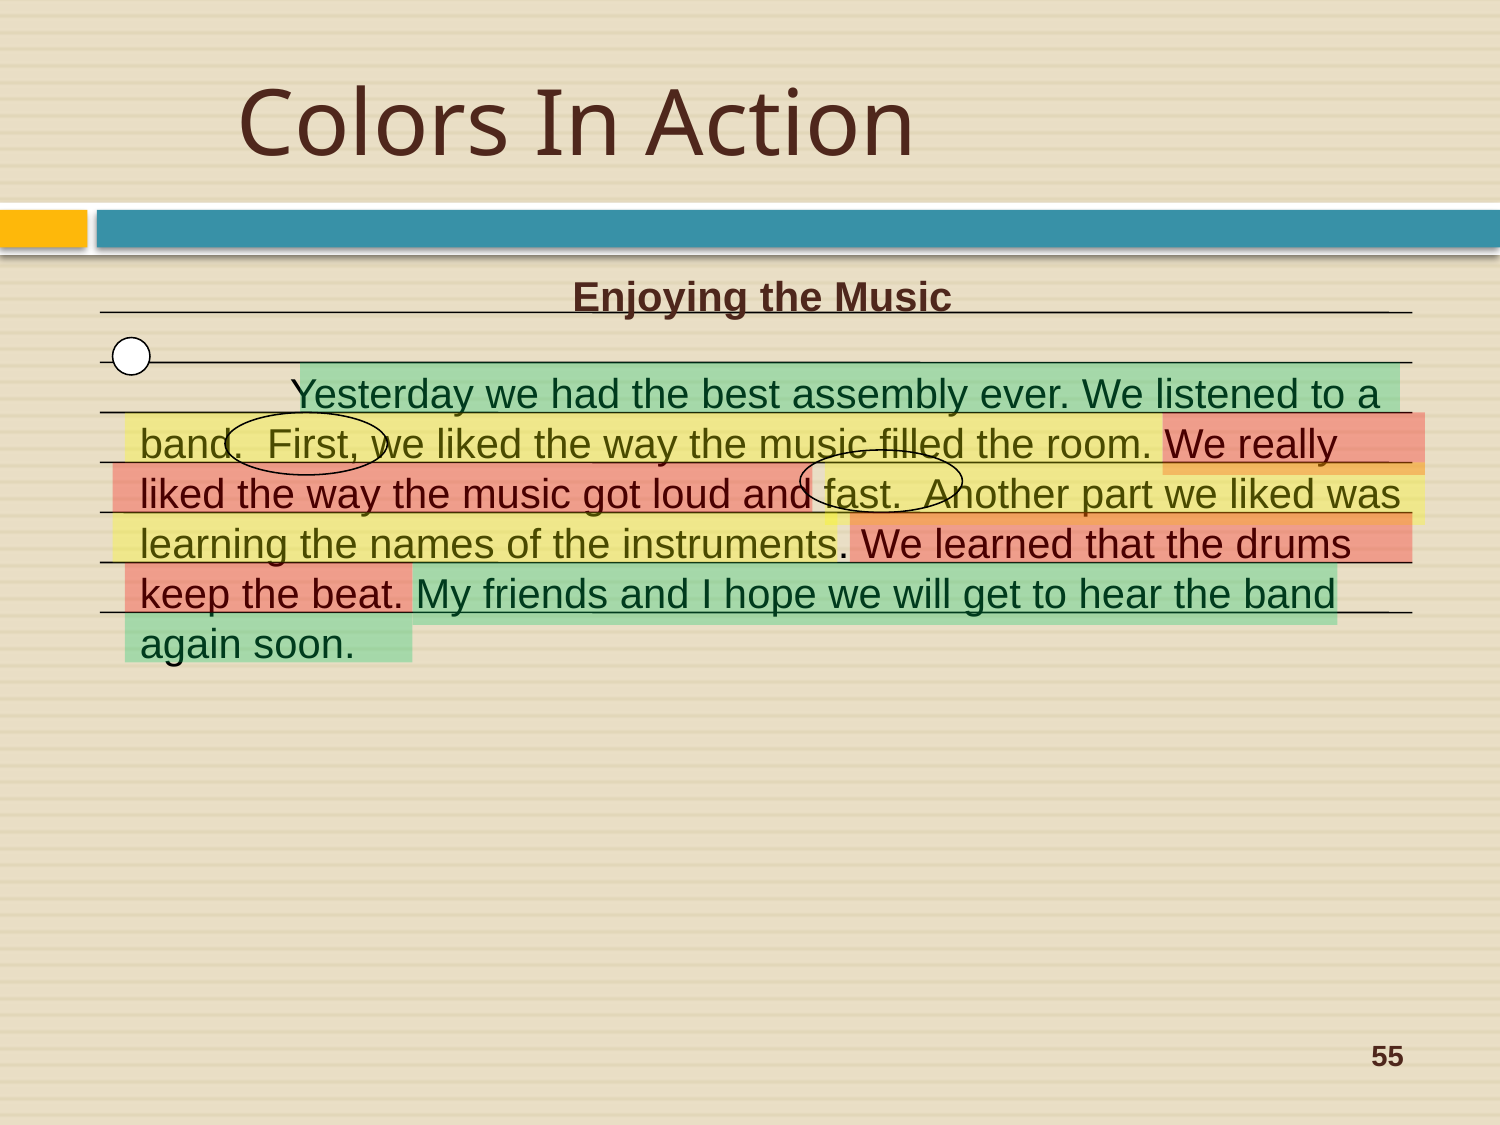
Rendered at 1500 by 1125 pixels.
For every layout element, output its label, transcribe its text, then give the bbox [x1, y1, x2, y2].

text_box [112, 337, 151, 376]
text_box [112, 512, 838, 563]
title Colors In Action [149, 62, 1363, 176]
text_box [112, 462, 813, 512]
text_box [413, 562, 1338, 625]
text_box [849, 512, 1413, 563]
slide_number 55 [1012, 1015, 1419, 1094]
text_box Yesterday we had the best assembly ever. We listened to a band. First, we liked the way the music filled the room. We really liked the way the music got loud and fast. Another part we liked was learning the names of the instruments. We learned that the drums keep the beat. My friends and I hope we will get to hear the band again soon. [125, 359, 1450, 675]
text_box [224, 412, 388, 475]
text_box [1162, 412, 1425, 462]
text_box [300, 362, 1400, 412]
text_box [322, 412, 1162, 463]
text_box Enjoying the Music [462, 262, 1063, 328]
text_box [799, 449, 963, 512]
text_box [124, 613, 413, 663]
text_box [824, 504, 857, 525]
text_box [906, 462, 1425, 525]
text_box [124, 562, 413, 613]
text_box [124, 412, 290, 462]
